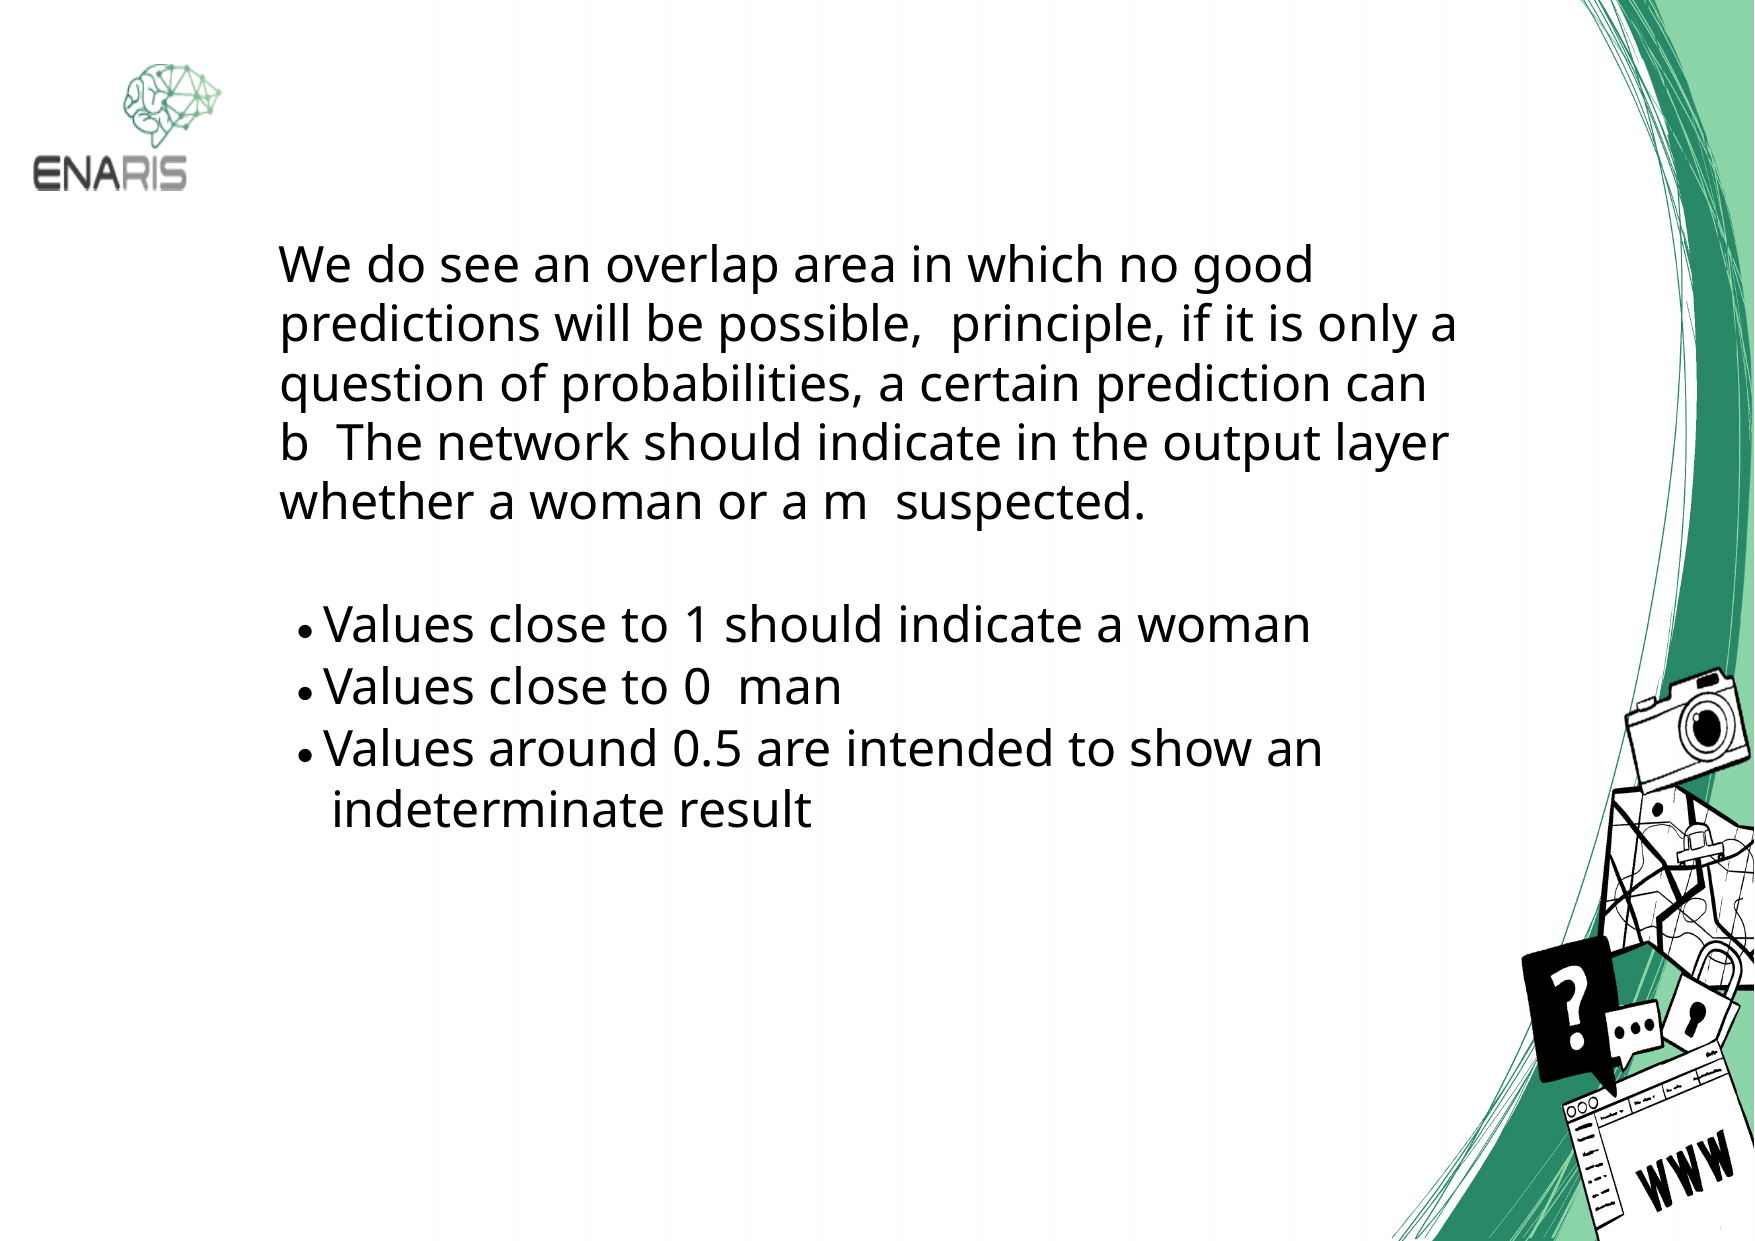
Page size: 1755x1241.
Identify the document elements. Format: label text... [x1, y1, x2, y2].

picture [358, 0, 1754, 1241]
picture [33, 64, 223, 191]
text_box We do see an overlap area in which no good predictions will be possible, principle, if it is only a question of probabilities, a certain prediction can b The network should indicate in the output layer whether a woman or a m suspected. • Values close to 1 should indicate a woman • Values close to 0 man • Values around 0.5 are intended to show an indeterminate result [277, 232, 1465, 840]
